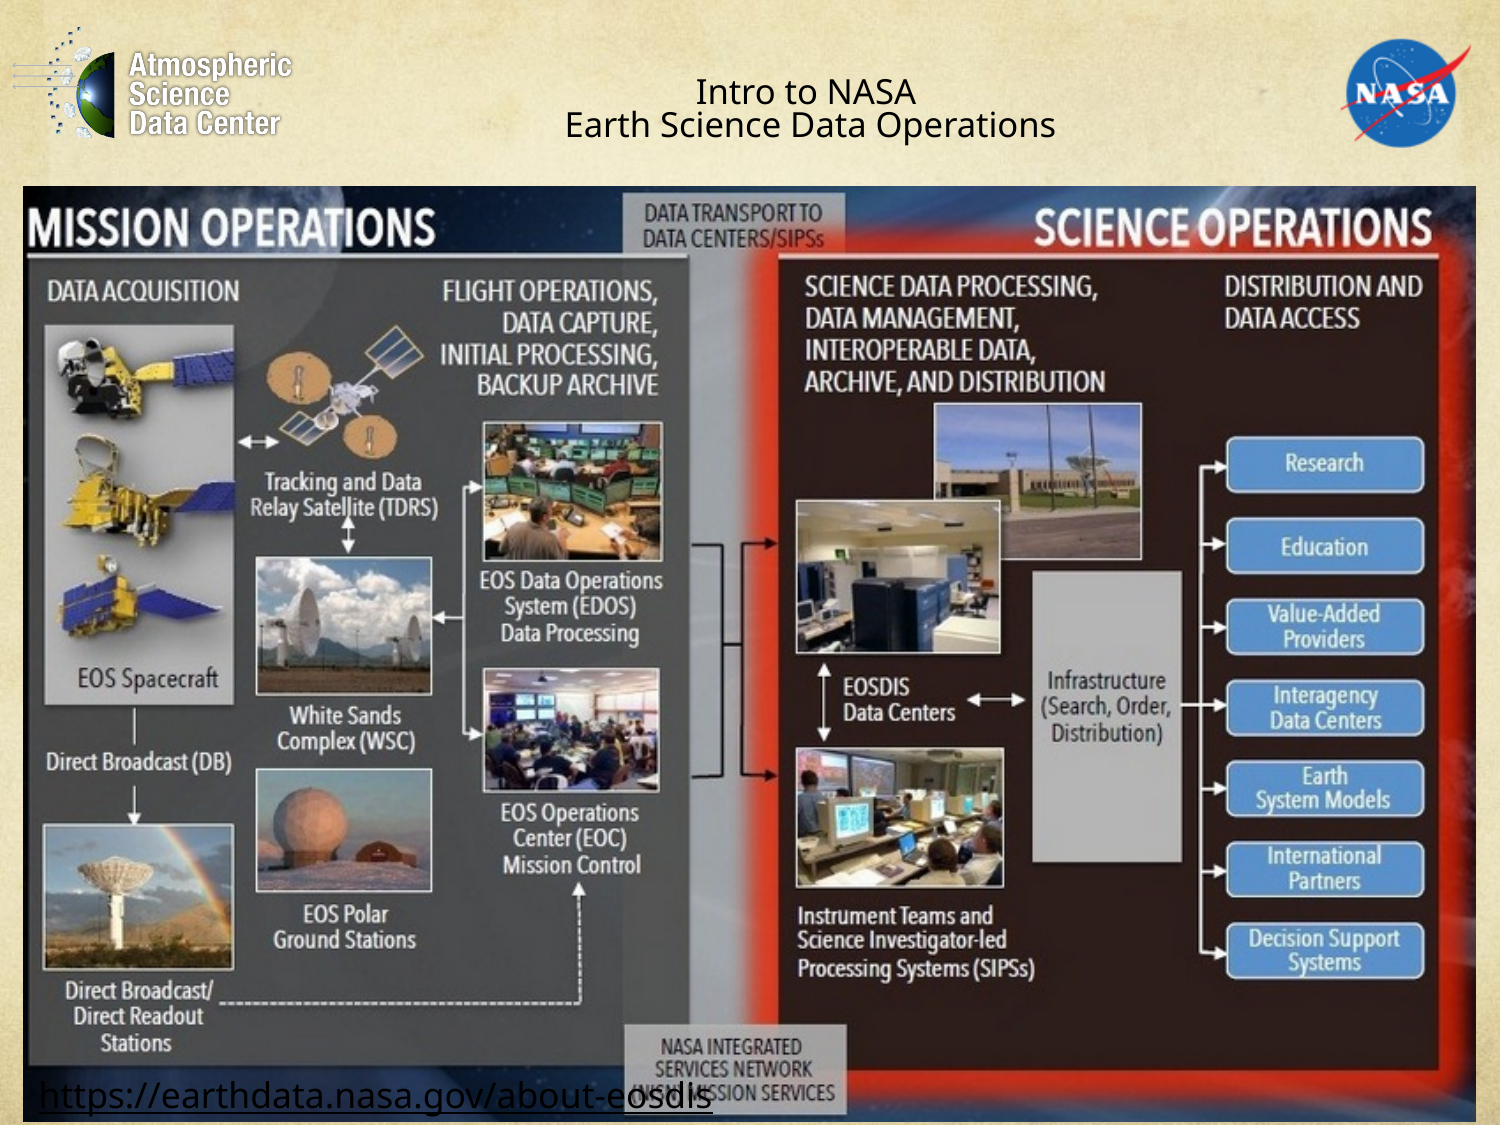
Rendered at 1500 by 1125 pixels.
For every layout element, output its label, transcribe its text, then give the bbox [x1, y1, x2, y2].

picture [0, 0, 1500, 1125]
title Intro to NASA Earth Science Data Operations [226, 70, 1386, 153]
